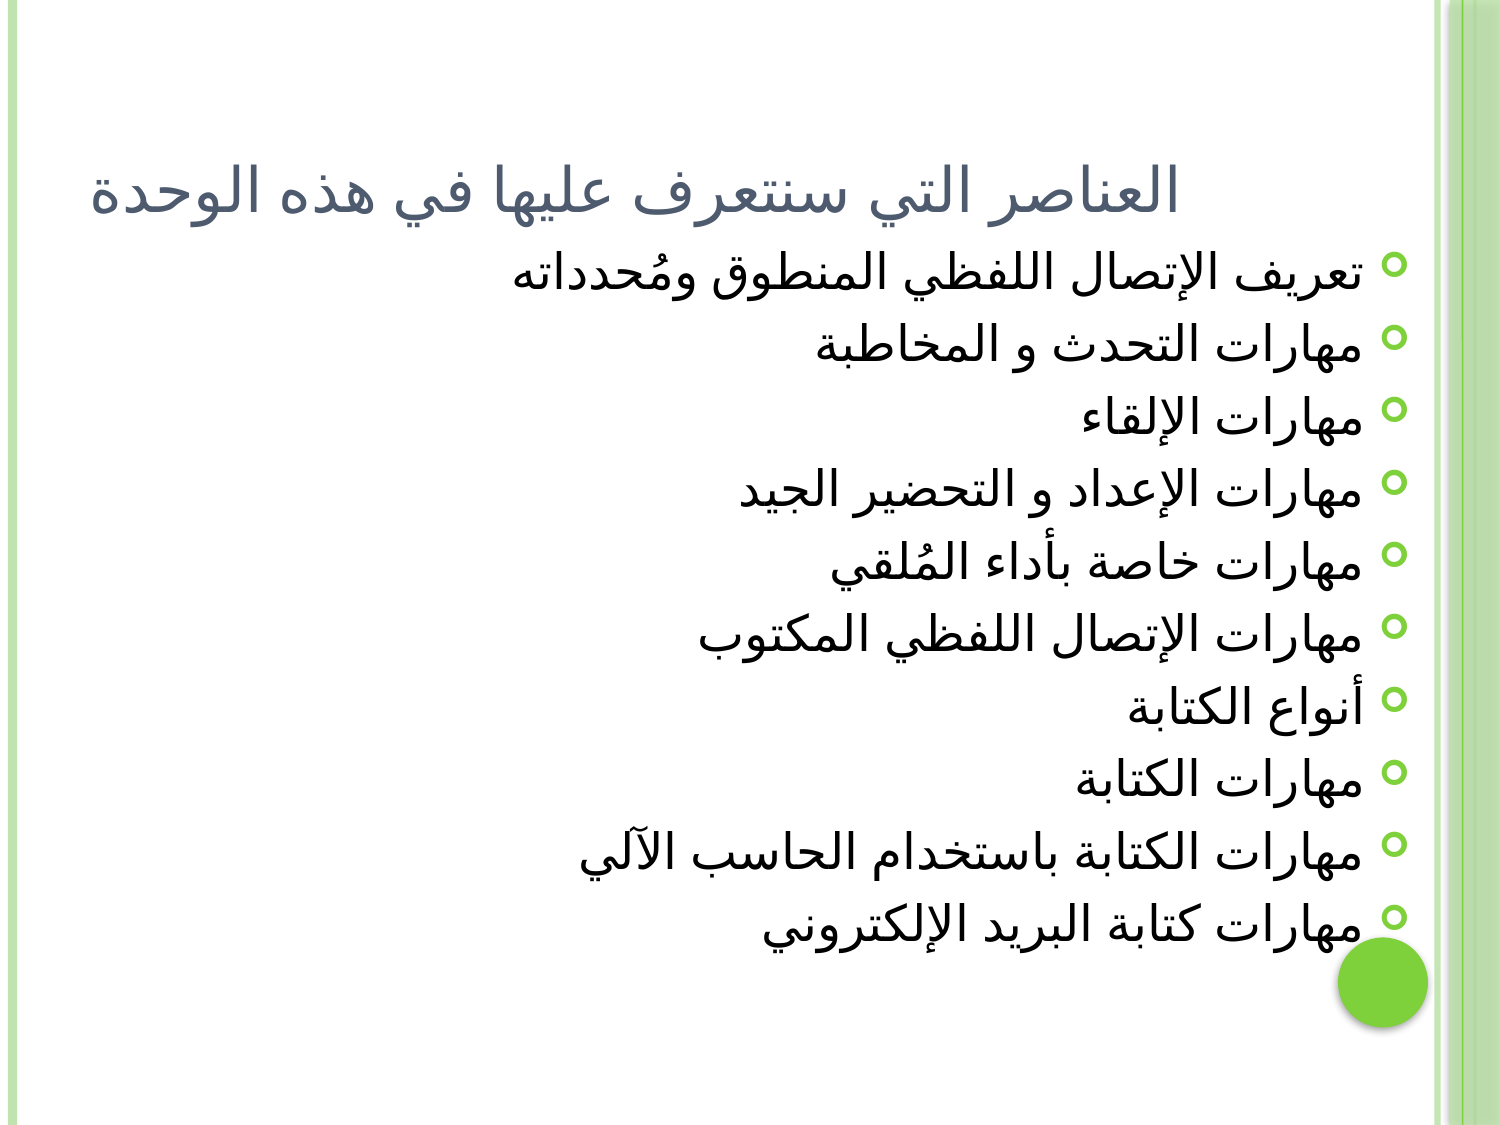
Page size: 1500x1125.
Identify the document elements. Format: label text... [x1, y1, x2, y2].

title العناصر التي سنتعرف عليها في هذه الوحدة [75, 45, 1300, 231]
list تعريف الإتصال اللفظي المنطوق ومُحدداته مهارات التحدث و المخاطبة مهارات الإلقاء مهارات الإعداد و التحضير الجيد مهارات خاصة بأداء المُلقي مهارات الإتصال اللفظي المكتوب أنواع الكتابة مهارات الكتابة مهارات الكتابة باستخدام الحاسب الآلي مهارات كتابة البريد الإلكتروني [75, 231, 1425, 1071]
